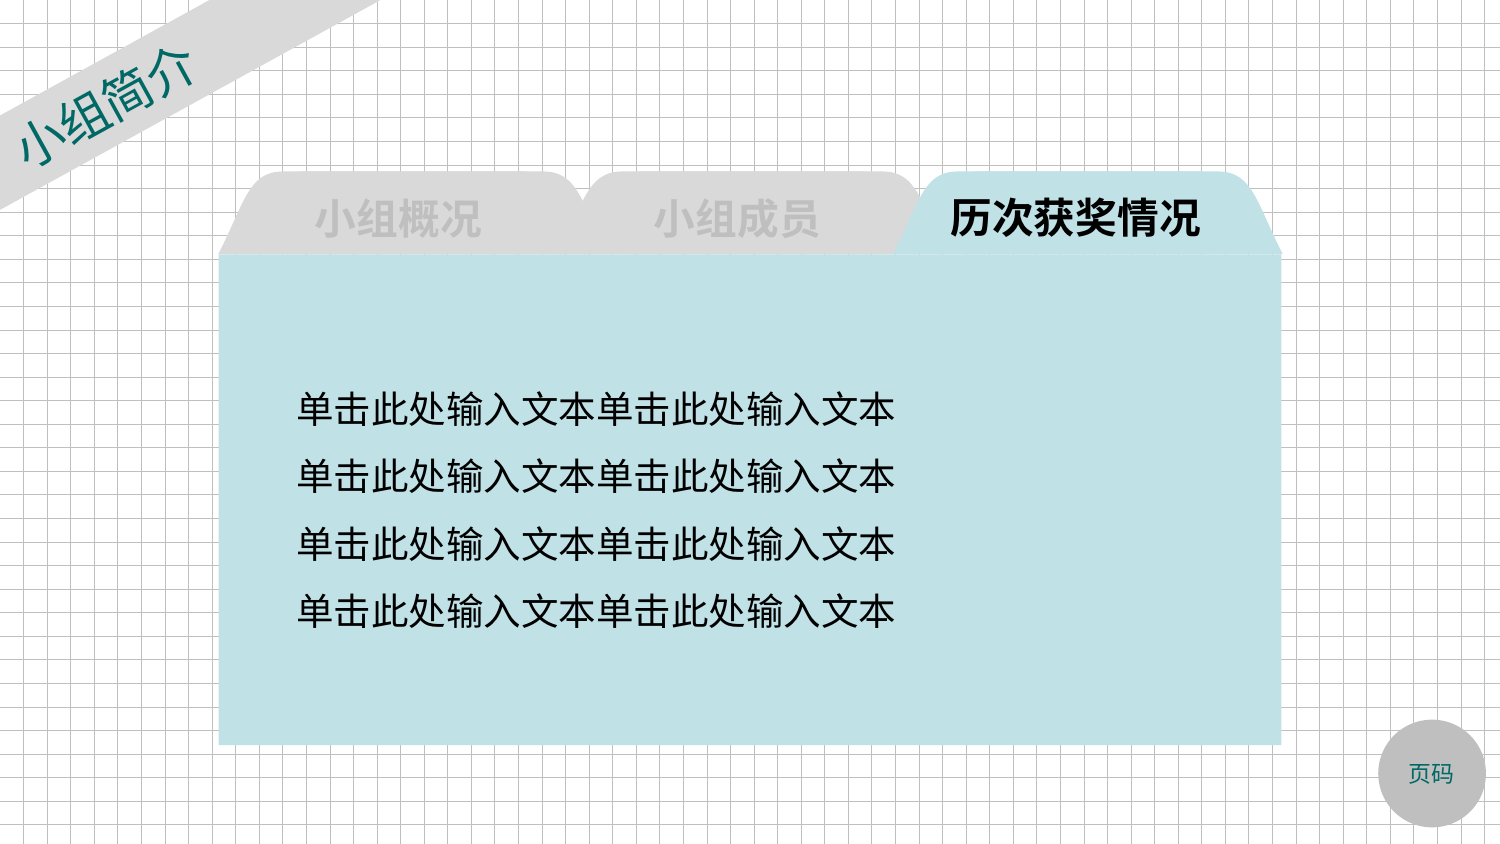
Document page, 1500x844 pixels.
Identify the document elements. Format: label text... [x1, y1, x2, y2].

text_box 小组简介 [0, 0, 385, 213]
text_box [610, 171, 890, 255]
text_box 页码 [1376, 717, 1489, 830]
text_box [217, 171, 609, 255]
text_box [216, 260, 1284, 747]
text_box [892, 171, 1283, 255]
text_box 单击此处输入文本单击此处输入文本 单击此处输入文本单击此处输入文本 单击此处输入文本单击此处输入文本 单击此处输入文本单击此处输入文本 [281, 355, 1219, 641]
